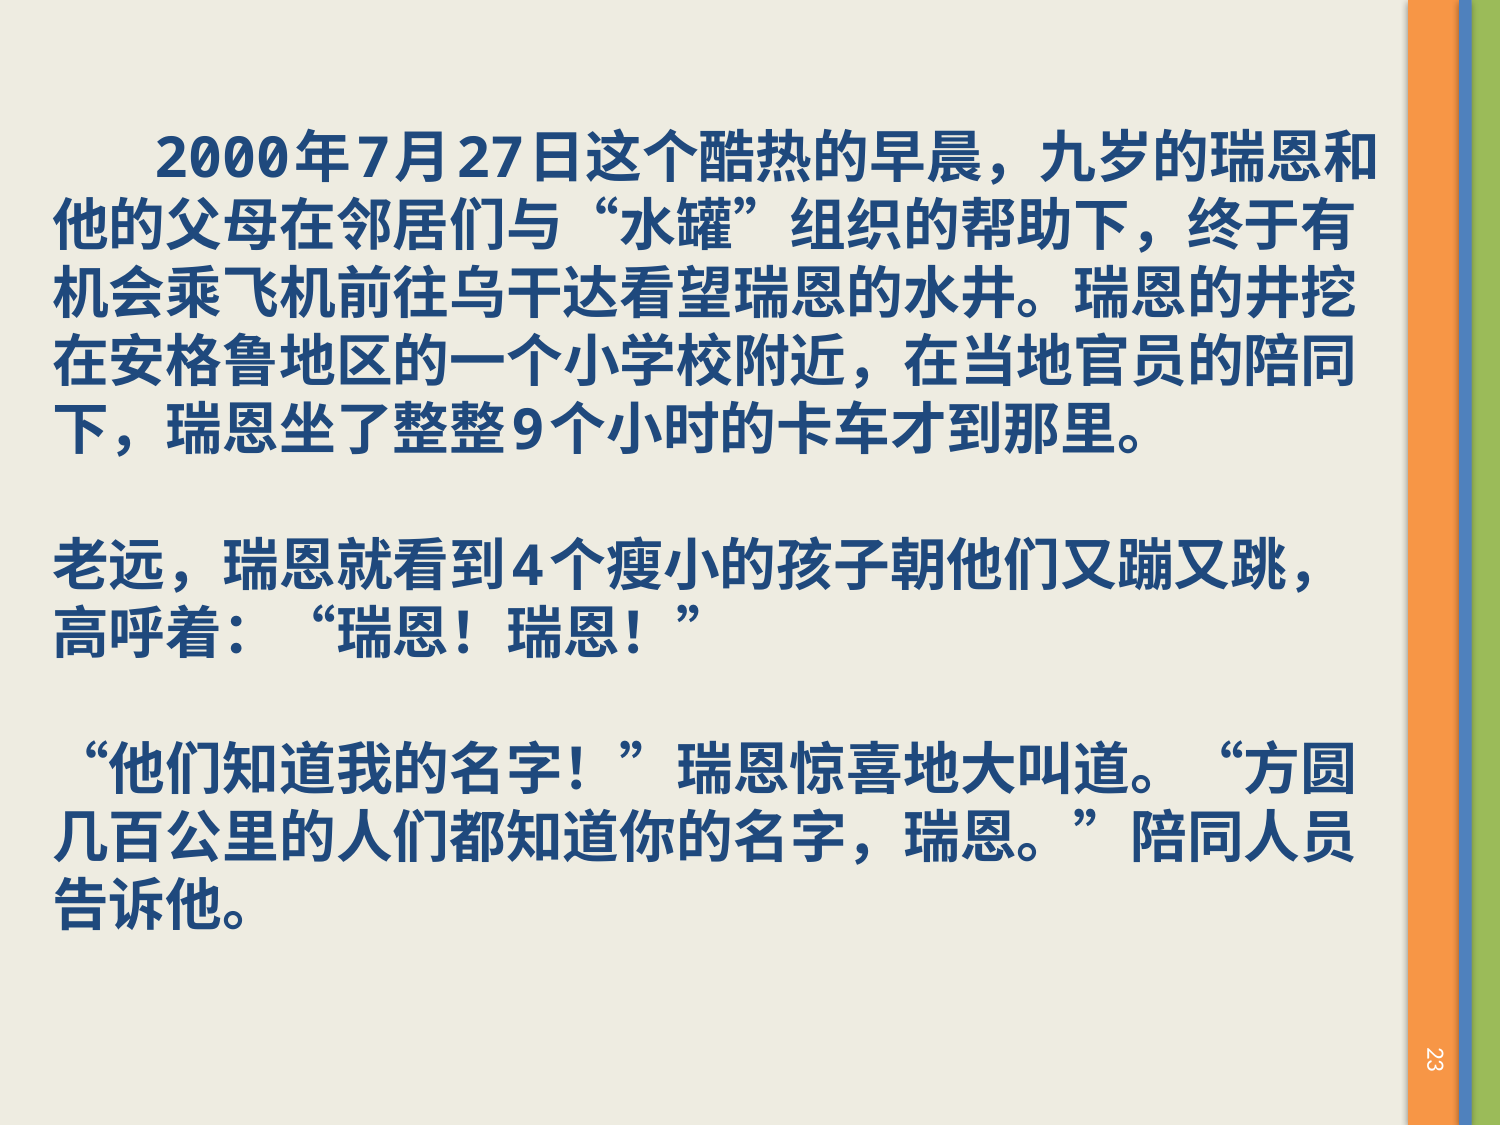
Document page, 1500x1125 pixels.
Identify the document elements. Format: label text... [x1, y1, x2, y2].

slide_number 23 [1407, 928, 1468, 1088]
list 2000年7月27日这个酷热的早晨，九岁的瑞恩和他的父母在邻居们与“水罐”组织的帮助下，终于有机会乘飞机前往乌干达看望瑞恩的水井。瑞恩的井挖在安格鲁地区的一个小学校附近，在当地官员的陪同下，瑞恩坐了整整9个小时的卡车才到那里。 老远，瑞恩就看到4个瘦小的孩子朝他们又蹦又跳，高呼着：“瑞恩！瑞恩！” “他们知道我的名字！”瑞恩惊喜地大叫道。“方圆几百公里的人们都知道你的名字，瑞恩。”陪同人员告诉他。 [37, 105, 1388, 1020]
